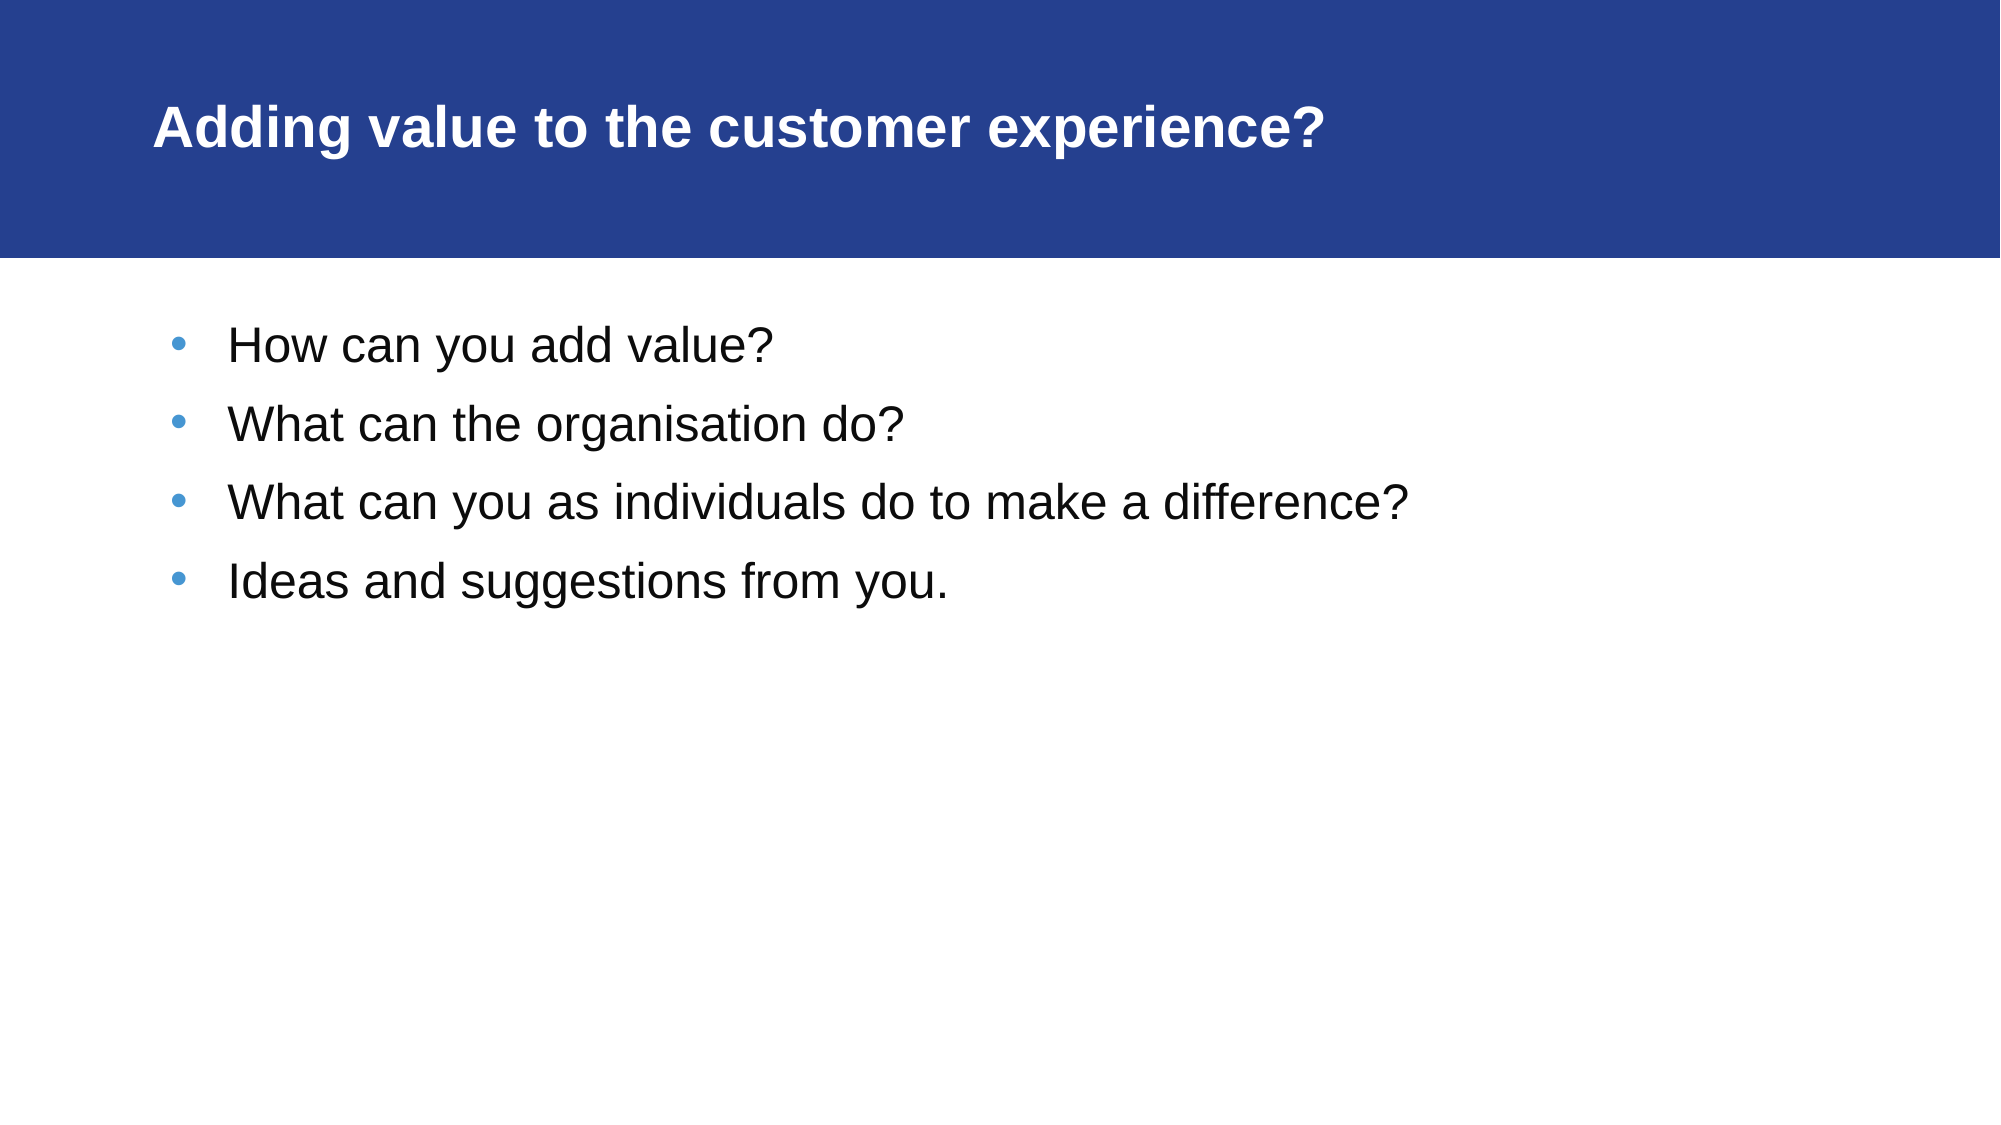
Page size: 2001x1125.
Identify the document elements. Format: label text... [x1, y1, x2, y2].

list How can you add value? What can the organisation do? What can you as individuals do to make a difference? Ideas and suggestions from you. [137, 299, 1863, 1025]
title Adding value to the customer experience? [137, 20, 1863, 238]
